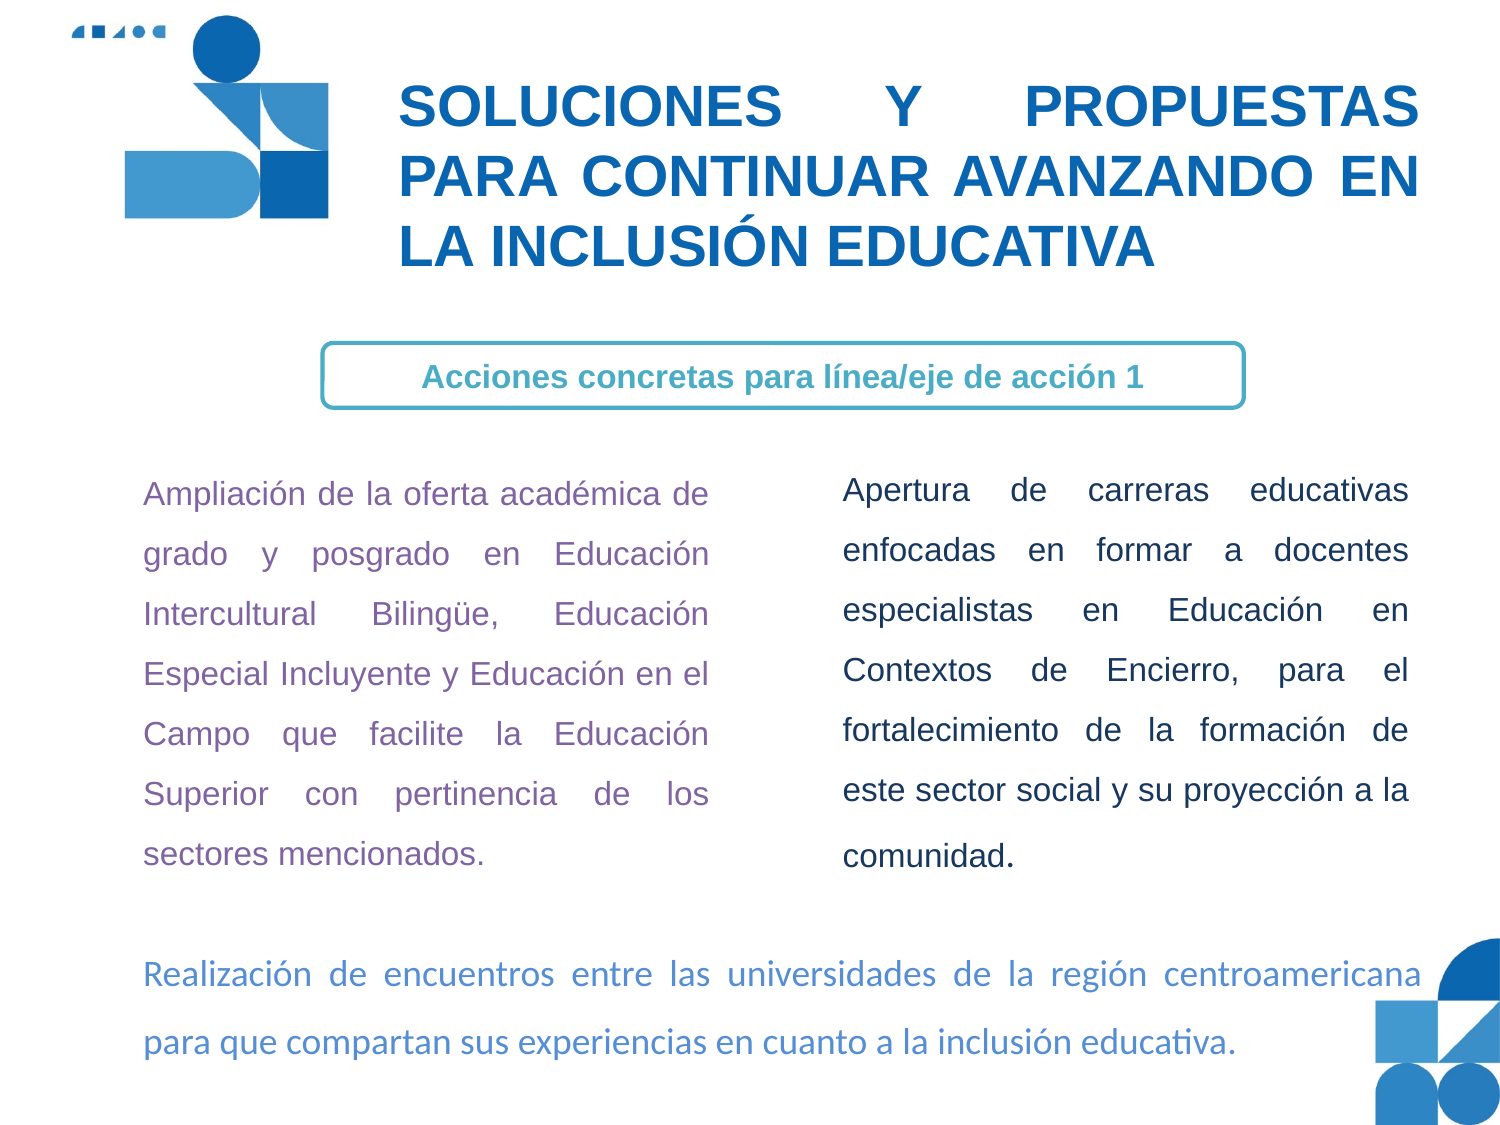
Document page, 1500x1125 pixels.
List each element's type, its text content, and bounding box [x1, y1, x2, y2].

text_box Acciones concretas para línea/eje de acción 1 [320, 340, 1246, 410]
text_box [125, 292, 1425, 1004]
title SOLUCIONES Y PROPUESTAS PARA CONTINUAR AVANZANDO EN LA INCLUSIÓN EDUCATIVA [383, 61, 1436, 232]
text_box Apertura de carreras educativas enfocadas en formar a docentes especialistas en Educación en Contextos de Encierro, para el fortalecimiento de la formación de este sector social y su proyección a la comunidad. [827, 441, 1425, 883]
text_box Realización de encuentros entre las universidades de la región centroamericana para que compartan sus experiencias en cuanto a la inclusión educativa. [128, 919, 1439, 1070]
picture [0, 0, 1500, 1125]
text_box Ampliación de la oferta académica de grado y posgrado en Educación Intercultural Bilingüe, Educación Especial Incluyente y Educación en el Campo que facilite la Educación Superior con pertinencia de los sectores mencionados. [128, 445, 725, 880]
